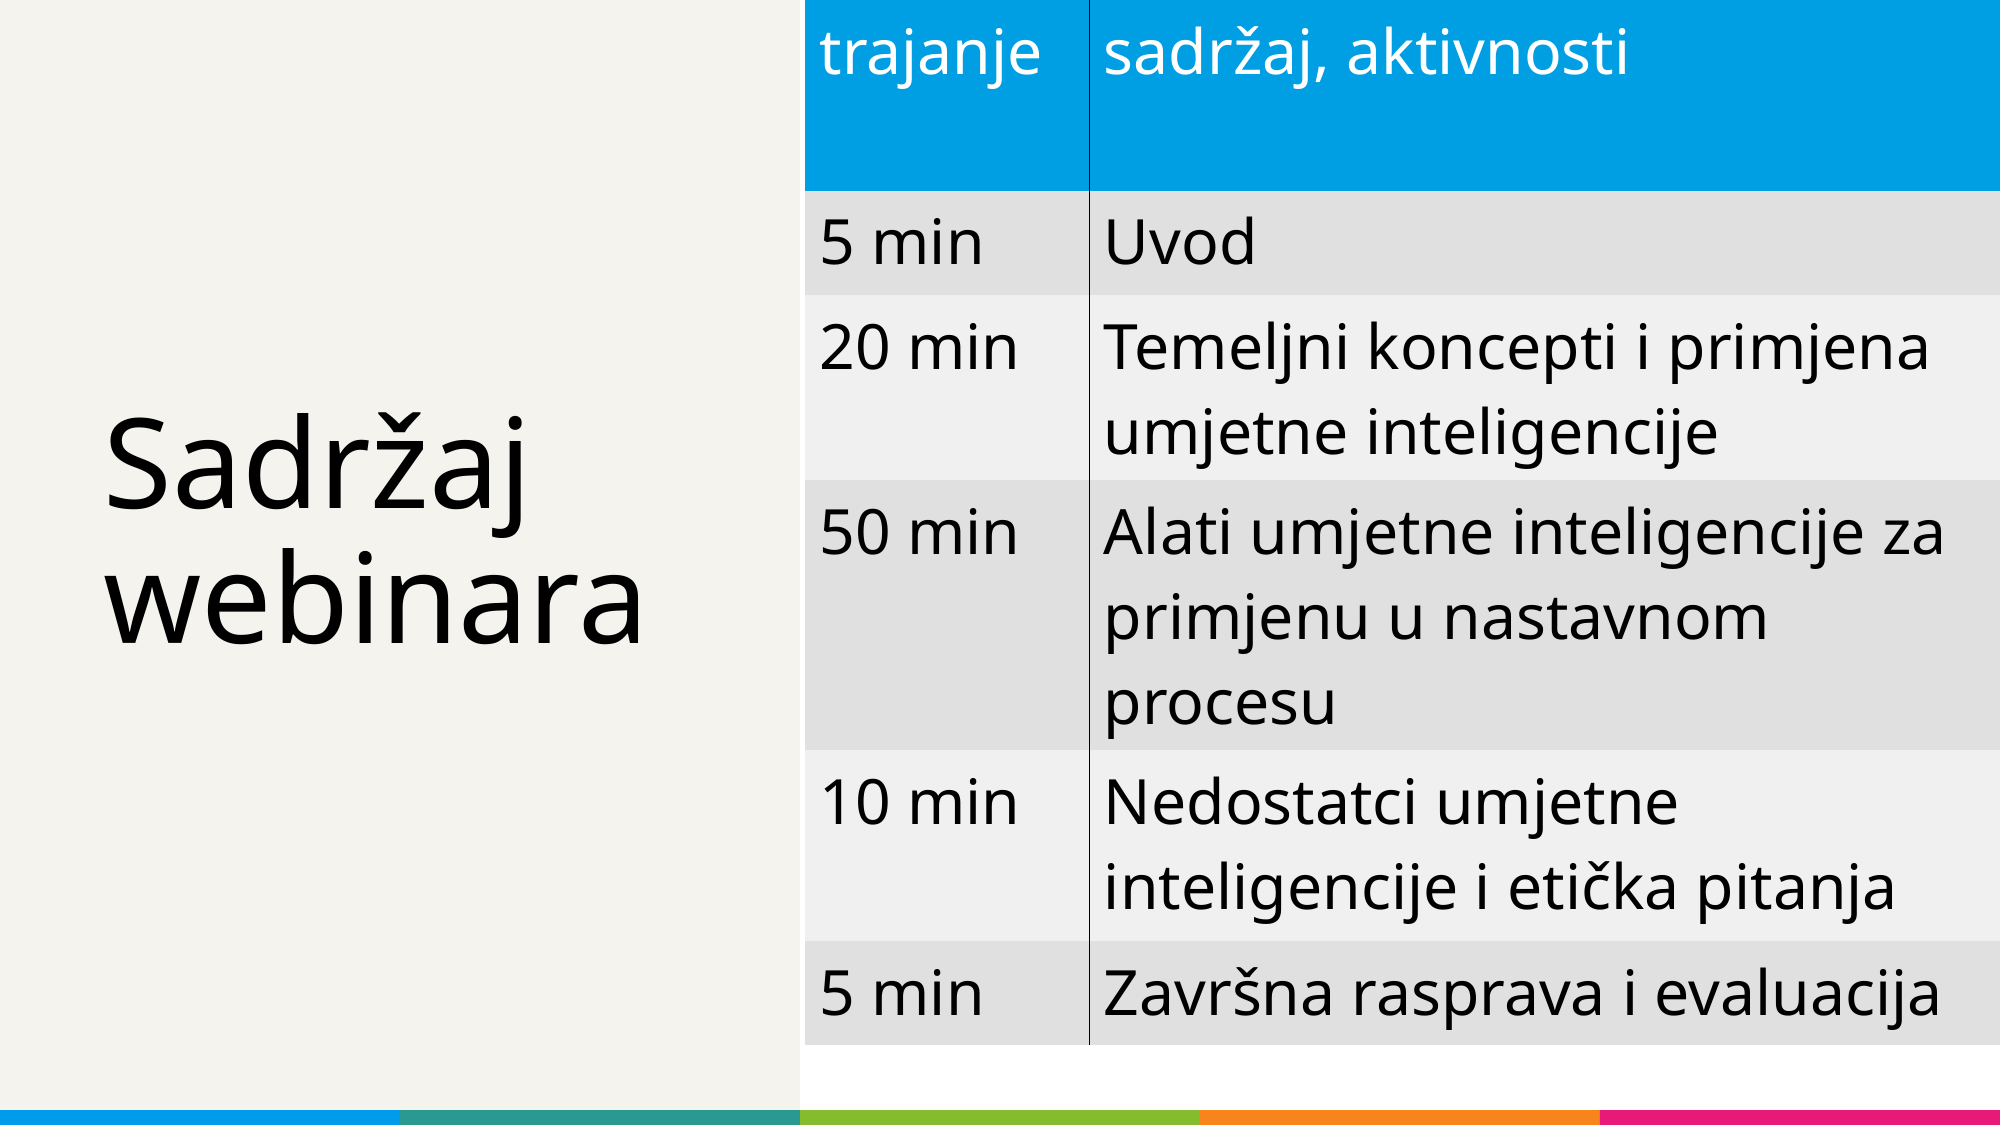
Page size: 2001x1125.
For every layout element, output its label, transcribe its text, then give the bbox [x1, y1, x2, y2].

table_cell 5 min [805, 191, 1089, 295]
table_header sadržaj, aktivnosti [1090, 0, 2000, 191]
table_cell Uvod [1090, 191, 2000, 295]
table_cell 10 min [805, 750, 1089, 941]
title Sadržaj webinara [88, 375, 734, 828]
table_cell 50 min [805, 480, 1089, 750]
table_cell Alati umjetne inteligencije za primjenu u nastavnom procesu [1090, 480, 2000, 750]
table_cell Temeljni koncepti i primjena umjetne inteligencije [1090, 295, 2000, 480]
table_cell Nedostatci umjetne inteligencije i etička pitanja [1090, 750, 2000, 941]
table_cell Završna rasprava i evaluacija [1090, 941, 2000, 1045]
table_cell 5 min [805, 941, 1089, 1045]
table_header trajanje [805, 0, 1089, 191]
table_cell 20 min [805, 295, 1089, 480]
